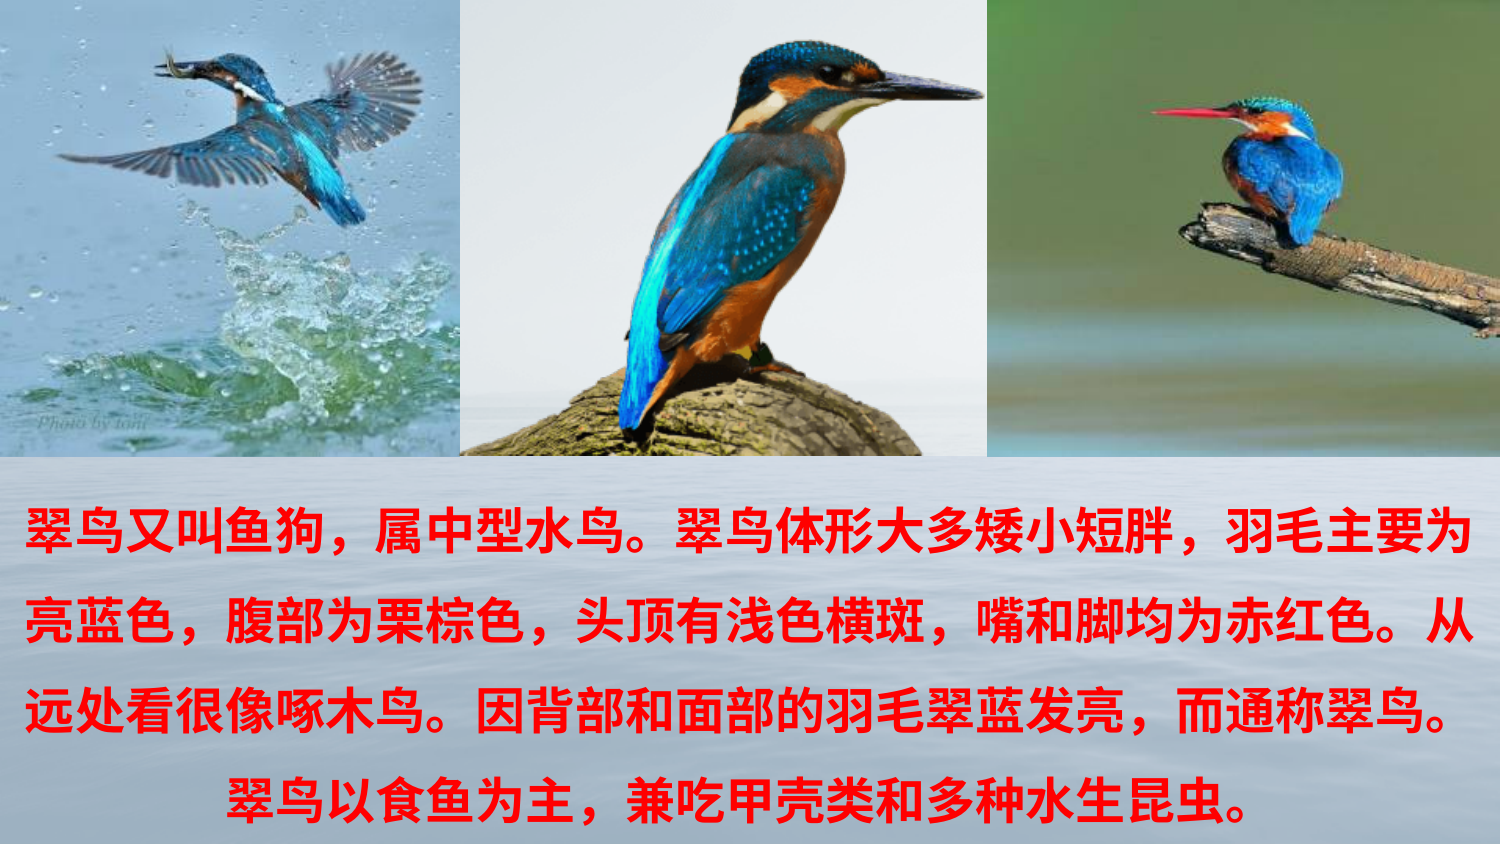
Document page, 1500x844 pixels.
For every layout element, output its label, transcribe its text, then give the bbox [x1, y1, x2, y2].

picture [0, 0, 1500, 457]
text_box 翠鸟又叫鱼狗，属中型水鸟。翠鸟体形大多矮小短胖，羽毛主要为亮蓝色，腹部为栗棕色，头顶有浅色横斑，嘴和脚均为赤红色。从远处看很像啄木鸟。因背部和面部的羽毛翠蓝发亮，而通称翠鸟。翠鸟以食鱼为主，兼吃甲壳类和多种水生昆虫。 [0, 456, 1500, 844]
